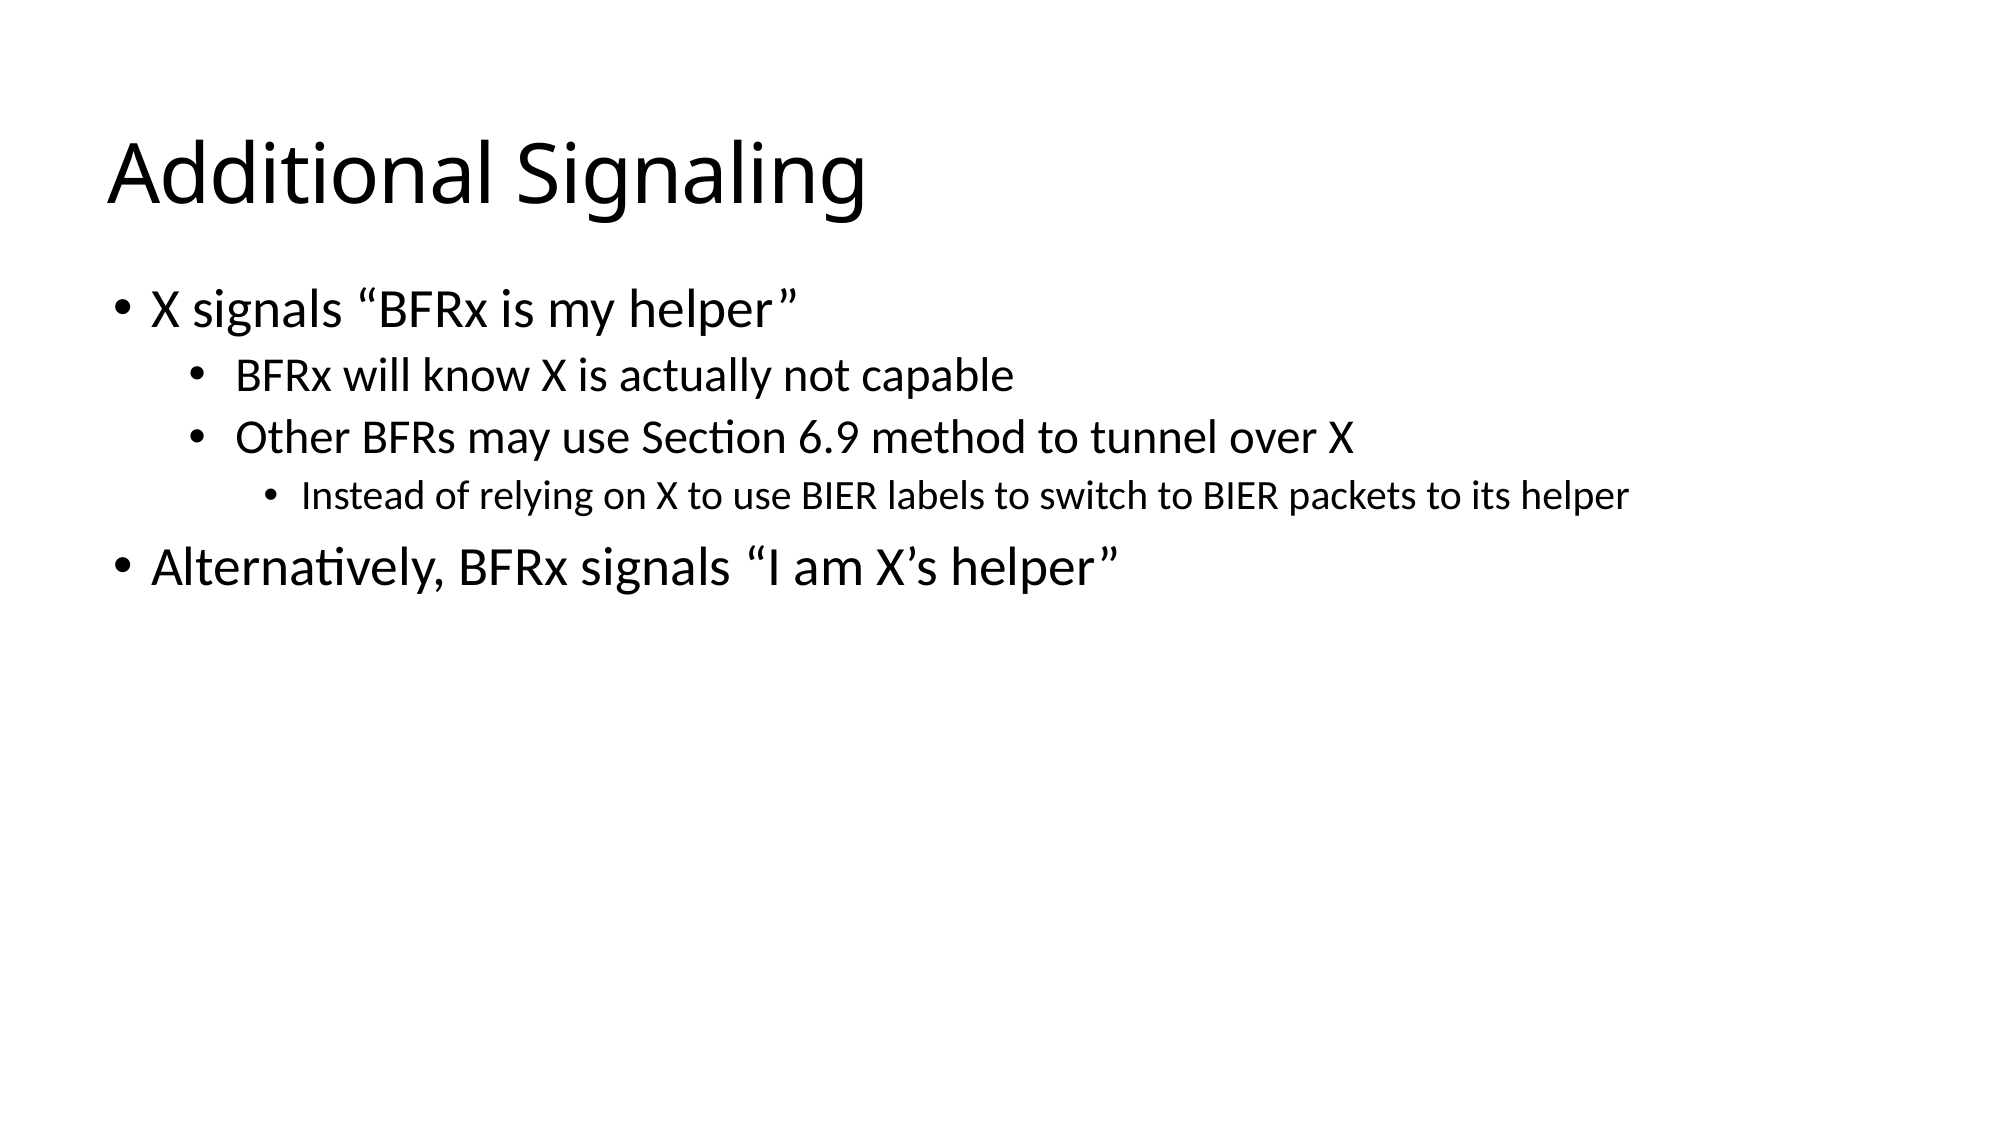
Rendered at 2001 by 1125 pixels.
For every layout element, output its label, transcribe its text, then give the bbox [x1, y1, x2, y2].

list X signals “BFRx is my helper” BFRx will know X is actually not capable Other BFRs may use Section 6.9 method to tunnel over X Instead of relying on X to use BIER labels to switch to BIER packets to its helper Alternatively, BFRx signals “I am X’s helper” [98, 269, 1899, 1027]
title Additional Signaling [107, 131, 1908, 222]
